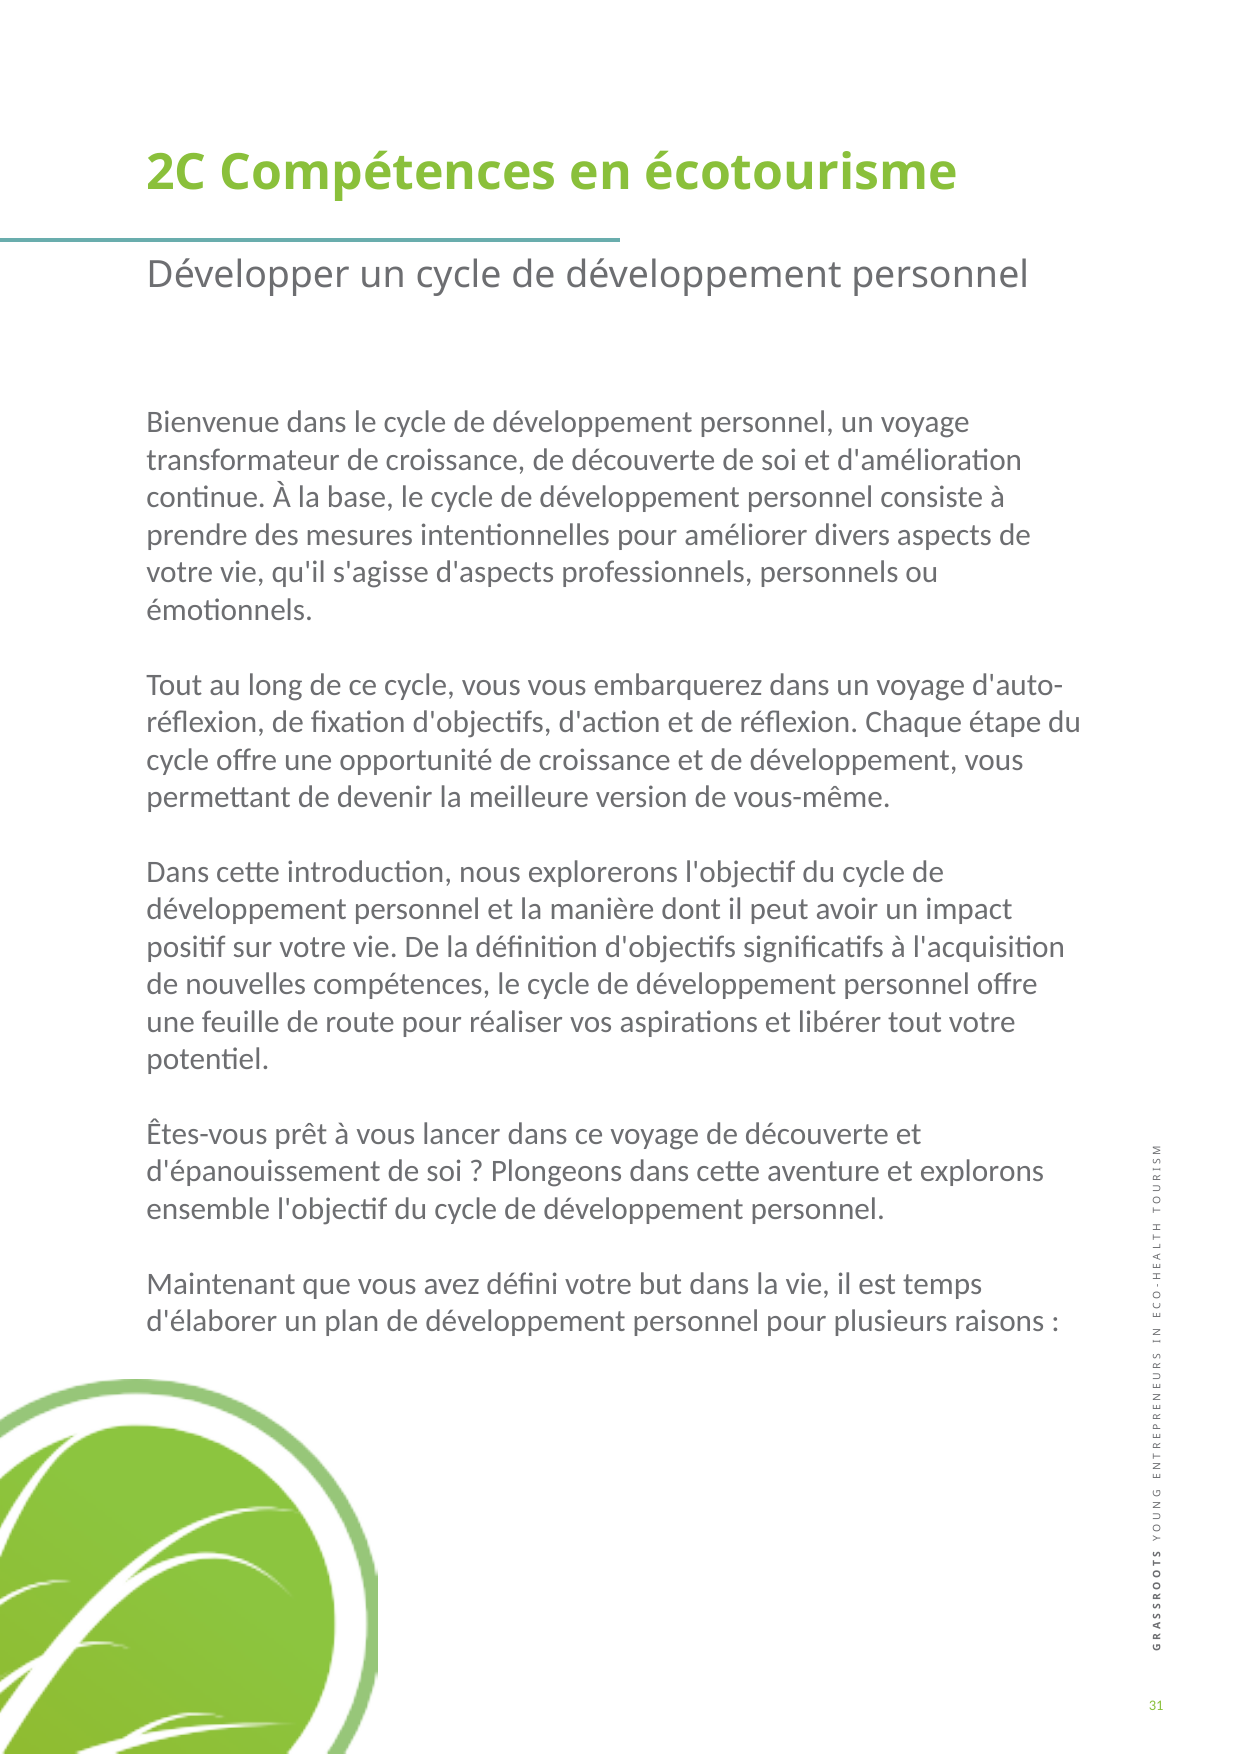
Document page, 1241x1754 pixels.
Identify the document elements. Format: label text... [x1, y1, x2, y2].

list Développer un cycle de développement personnel [131, 242, 1109, 371]
slide_number 31 [1125, 1666, 1187, 1743]
list Bienvenue dans le cycle de développement personnel, un voyage transformateur de croissance, de découverte de soi et d'amélioration continue. À la base, le cycle de développement personnel consiste à prendre des mesures intentionnelles pour améliorer divers aspects de votre vie, qu'il s'agisse d'aspects professionnels, personnels ou émotionnels. Tout au long de ce cycle, vous vous embarquerez dans un voyage d'auto-réflexion, de fixation d'objectifs, d'action et de réflexion. Chaque étape du cycle offre une opportunité de croissance et de développement, vous permettant de devenir la meilleure version de vous-même. Dans cette introduction, nous explorerons l'objectif du cycle de développement personnel et la manière dont il peut avoir un impact positif sur votre vie. De la définition d'objectifs significatifs à l'acquisition de nouvelles compétences, le cycle de développement personnel offre une feuille de route pour réaliser vos aspirations et libérer tout votre potentiel. Êtes-vous prêt à vous lancer dans ce voyage de découverte et d'épanouissement de soi ? Plongeons dans cette aventure et explorons ensemble l'objectif du cycle de développement personnel. Maintenant que vous avez défini votre but dans la vie, il est temps d'élaborer un plan de développement personnel pour plusieurs raisons : [131, 394, 1109, 1609]
list 2C Compétences en écotourisme [131, 132, 1109, 242]
